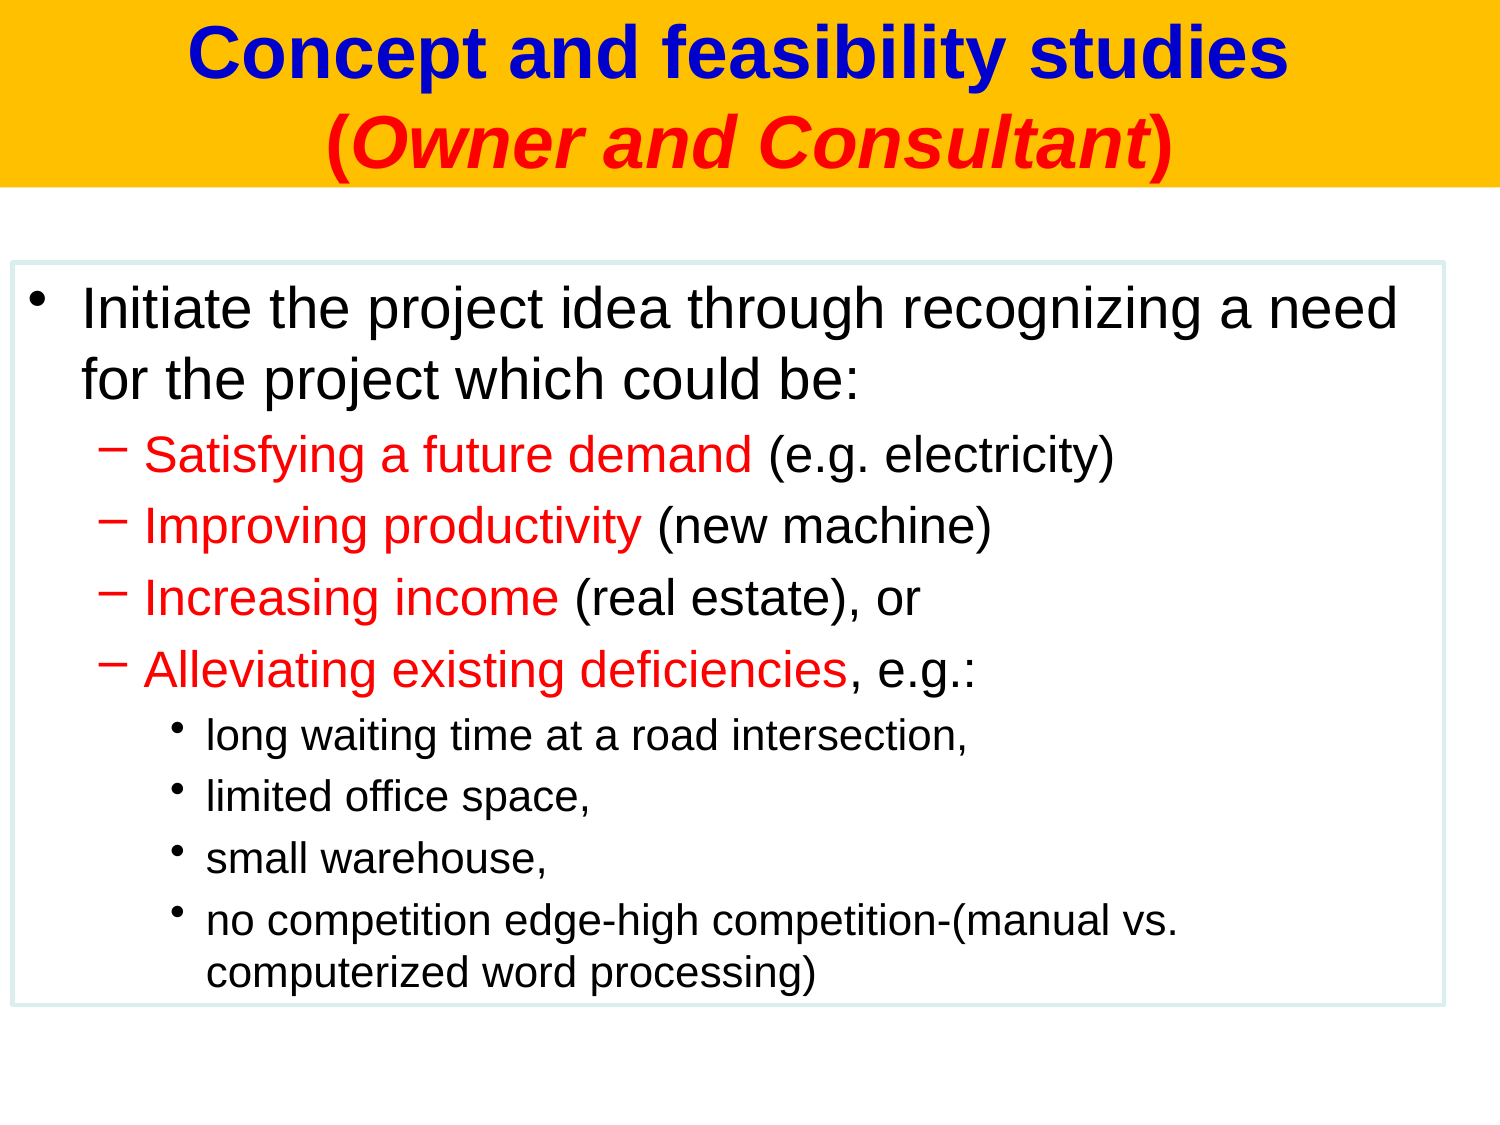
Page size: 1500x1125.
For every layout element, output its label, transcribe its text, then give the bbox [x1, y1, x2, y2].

list Initiate the project idea through recognizing a need for the project which could be: Satisfying a future demand (e.g. electricity) Improving productivity (new machine) Increasing income (real estate), or Alleviating existing deficiencies, e.g.: long waiting time at a road intersection, limited office space, small warehouse, no competition edge-high competition-(manual vs. computerized word processing) [10, 260, 1446, 1007]
title Concept and feasibility studies (Owner and Consultant) [0, 0, 1500, 188]
